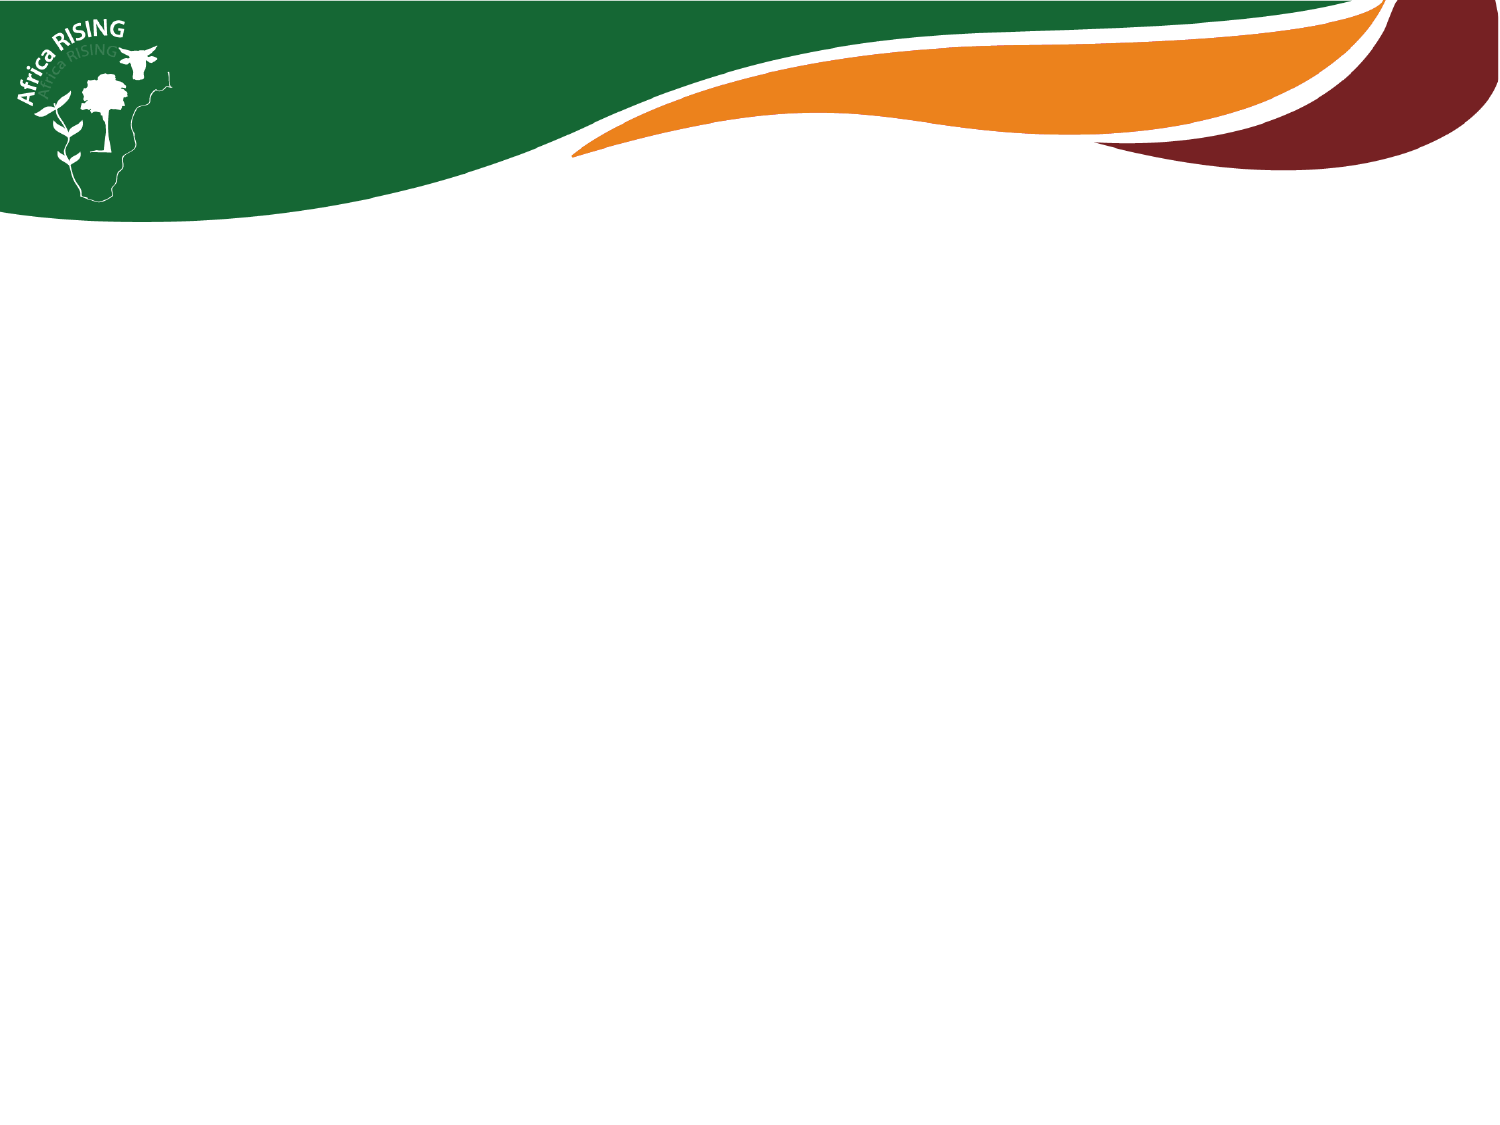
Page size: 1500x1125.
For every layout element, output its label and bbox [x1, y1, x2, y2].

picture [0, 0, 1499, 222]
